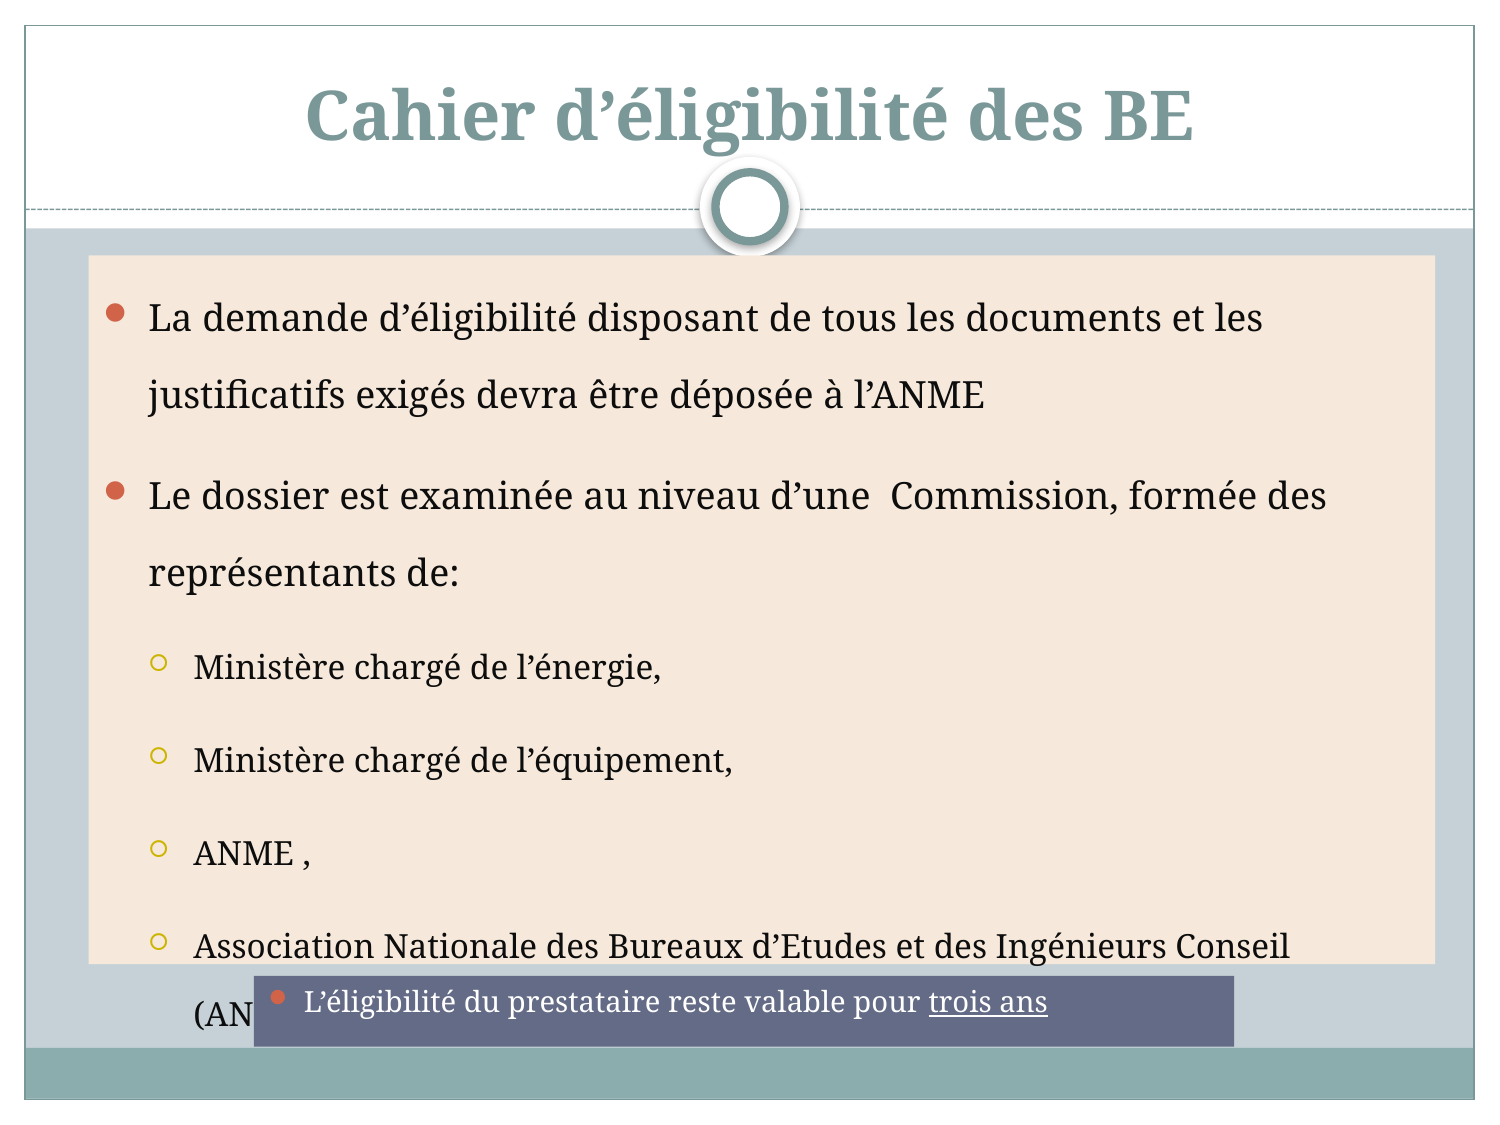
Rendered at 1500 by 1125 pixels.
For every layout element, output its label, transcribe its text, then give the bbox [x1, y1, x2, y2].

list La demande d’éligibilité disposant de tous les documents et les justificatifs exigés devra être déposée à l’ANME Le dossier est examinée au niveau d’une Commission, formée des représentants de: Ministère chargé de l’énergie, Ministère chargé de l’équipement, ANME , Association Nationale des Bureaux d’Etudes et des Ingénieurs Conseil (ANBEIC). [88, 255, 1436, 965]
text_box L’éligibilité du prestataire reste valable pour trois ans [253, 975, 1235, 1047]
title Cahier d’éligibilité des BE [49, 37, 1450, 162]
